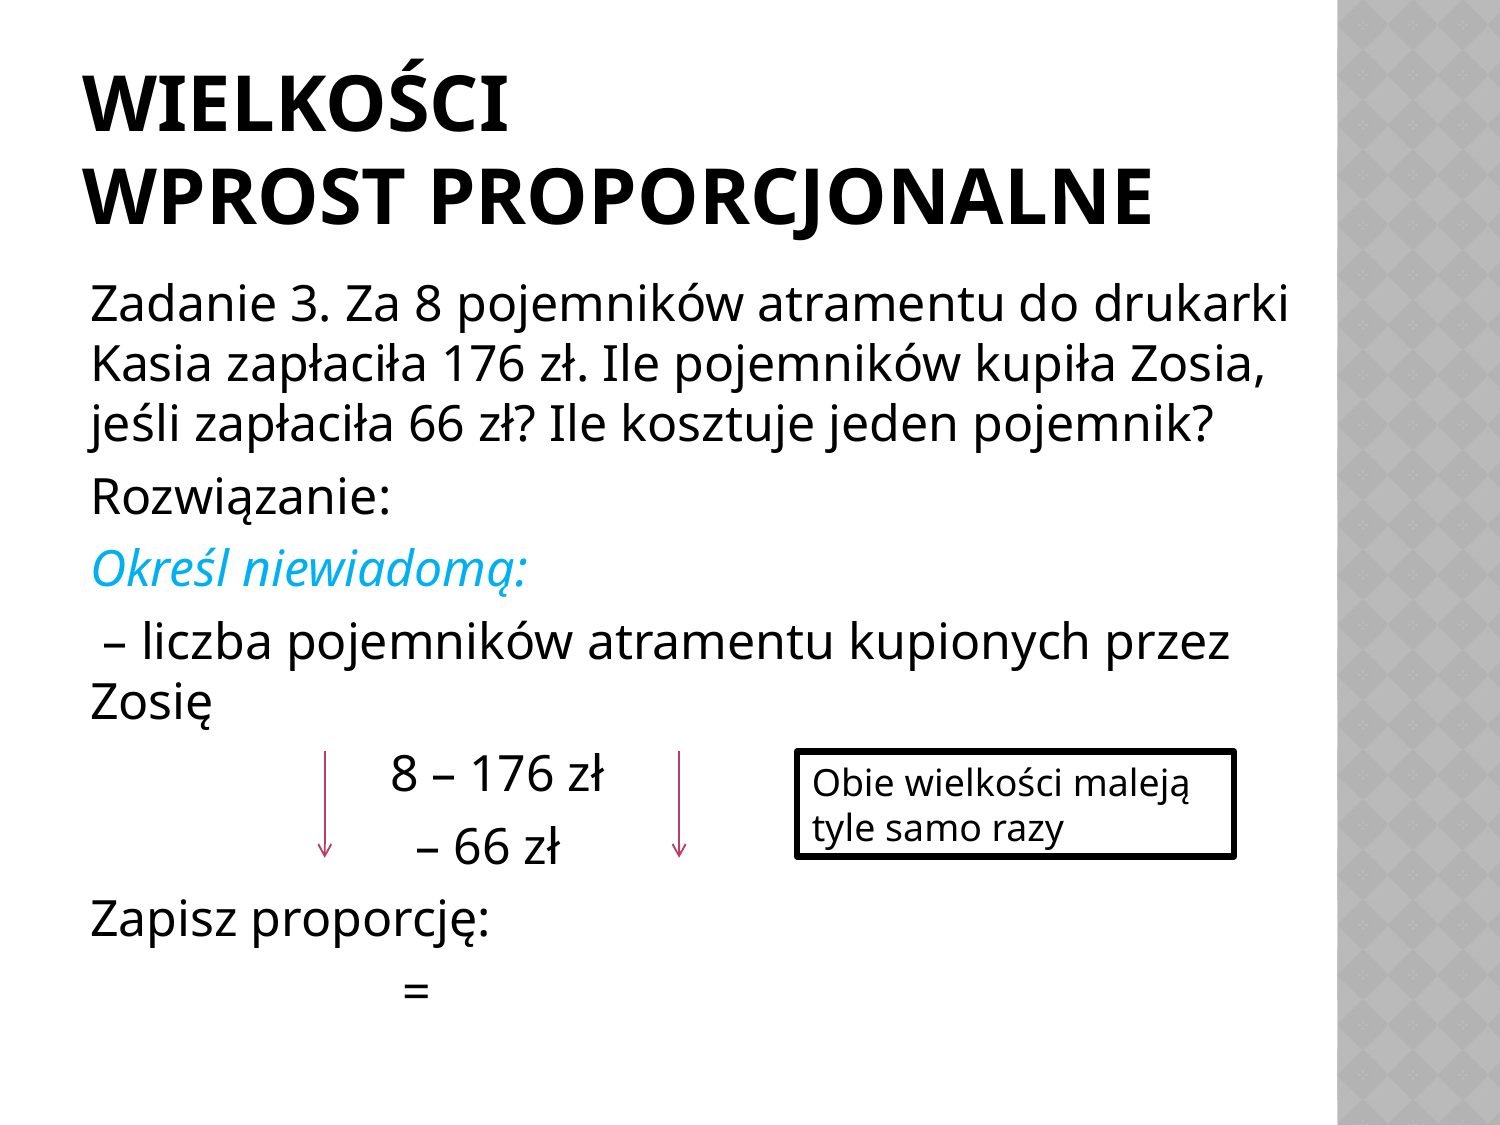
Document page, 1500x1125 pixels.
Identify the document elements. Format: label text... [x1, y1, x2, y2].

title Wielkości wprost proporcjonalne [75, 52, 1263, 241]
text_box Obie wielkości maleją tyle samo razy [794, 748, 1237, 860]
